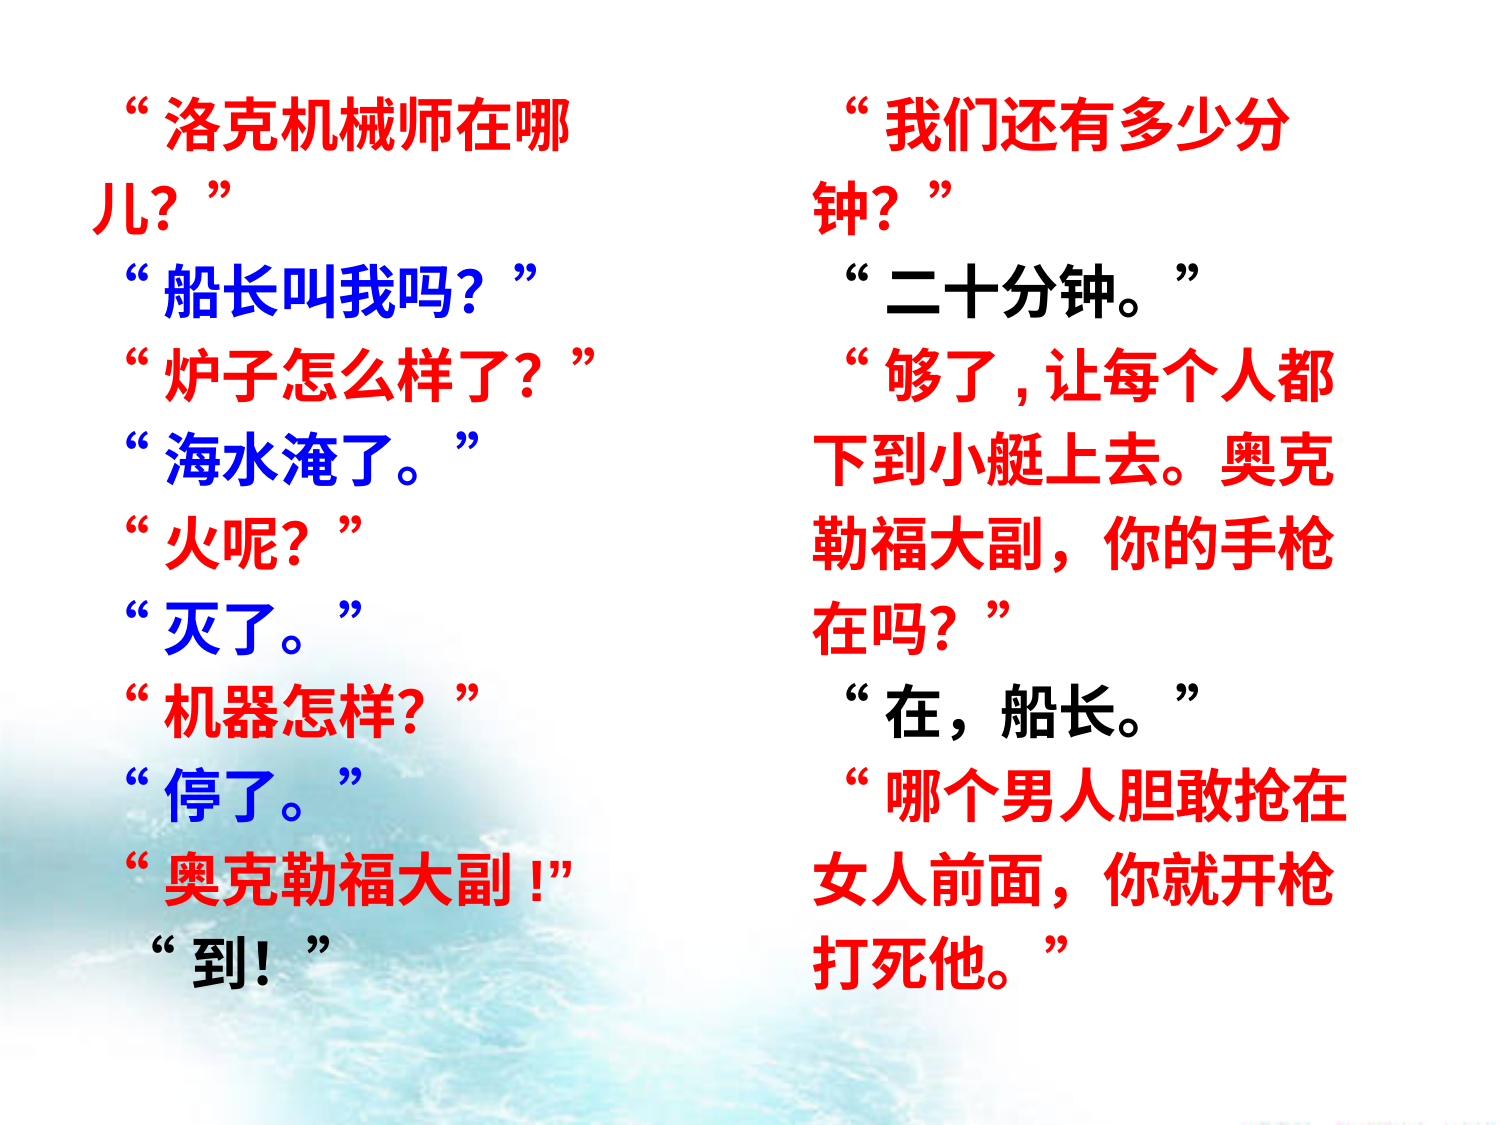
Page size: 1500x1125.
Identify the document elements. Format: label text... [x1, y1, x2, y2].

picture [0, 0, 1500, 1125]
text_box “洛克机械师在哪儿？” “船长叫我吗？” “炉子怎么样了？” “海水淹了。” “火呢？” “灭了。” “机器怎样？” “停了。” “奥克勒福大副!” “到！” [76, 66, 667, 1005]
text_box “我们还有多少分钟？” “二十分钟。” “够了,让每个人都下到小艇上去。奥克勒福大副，你的手枪在吗？” “在，船长。” “哪个男人胆敢抢在女人前面，你就开枪打死他。” [797, 66, 1388, 1005]
